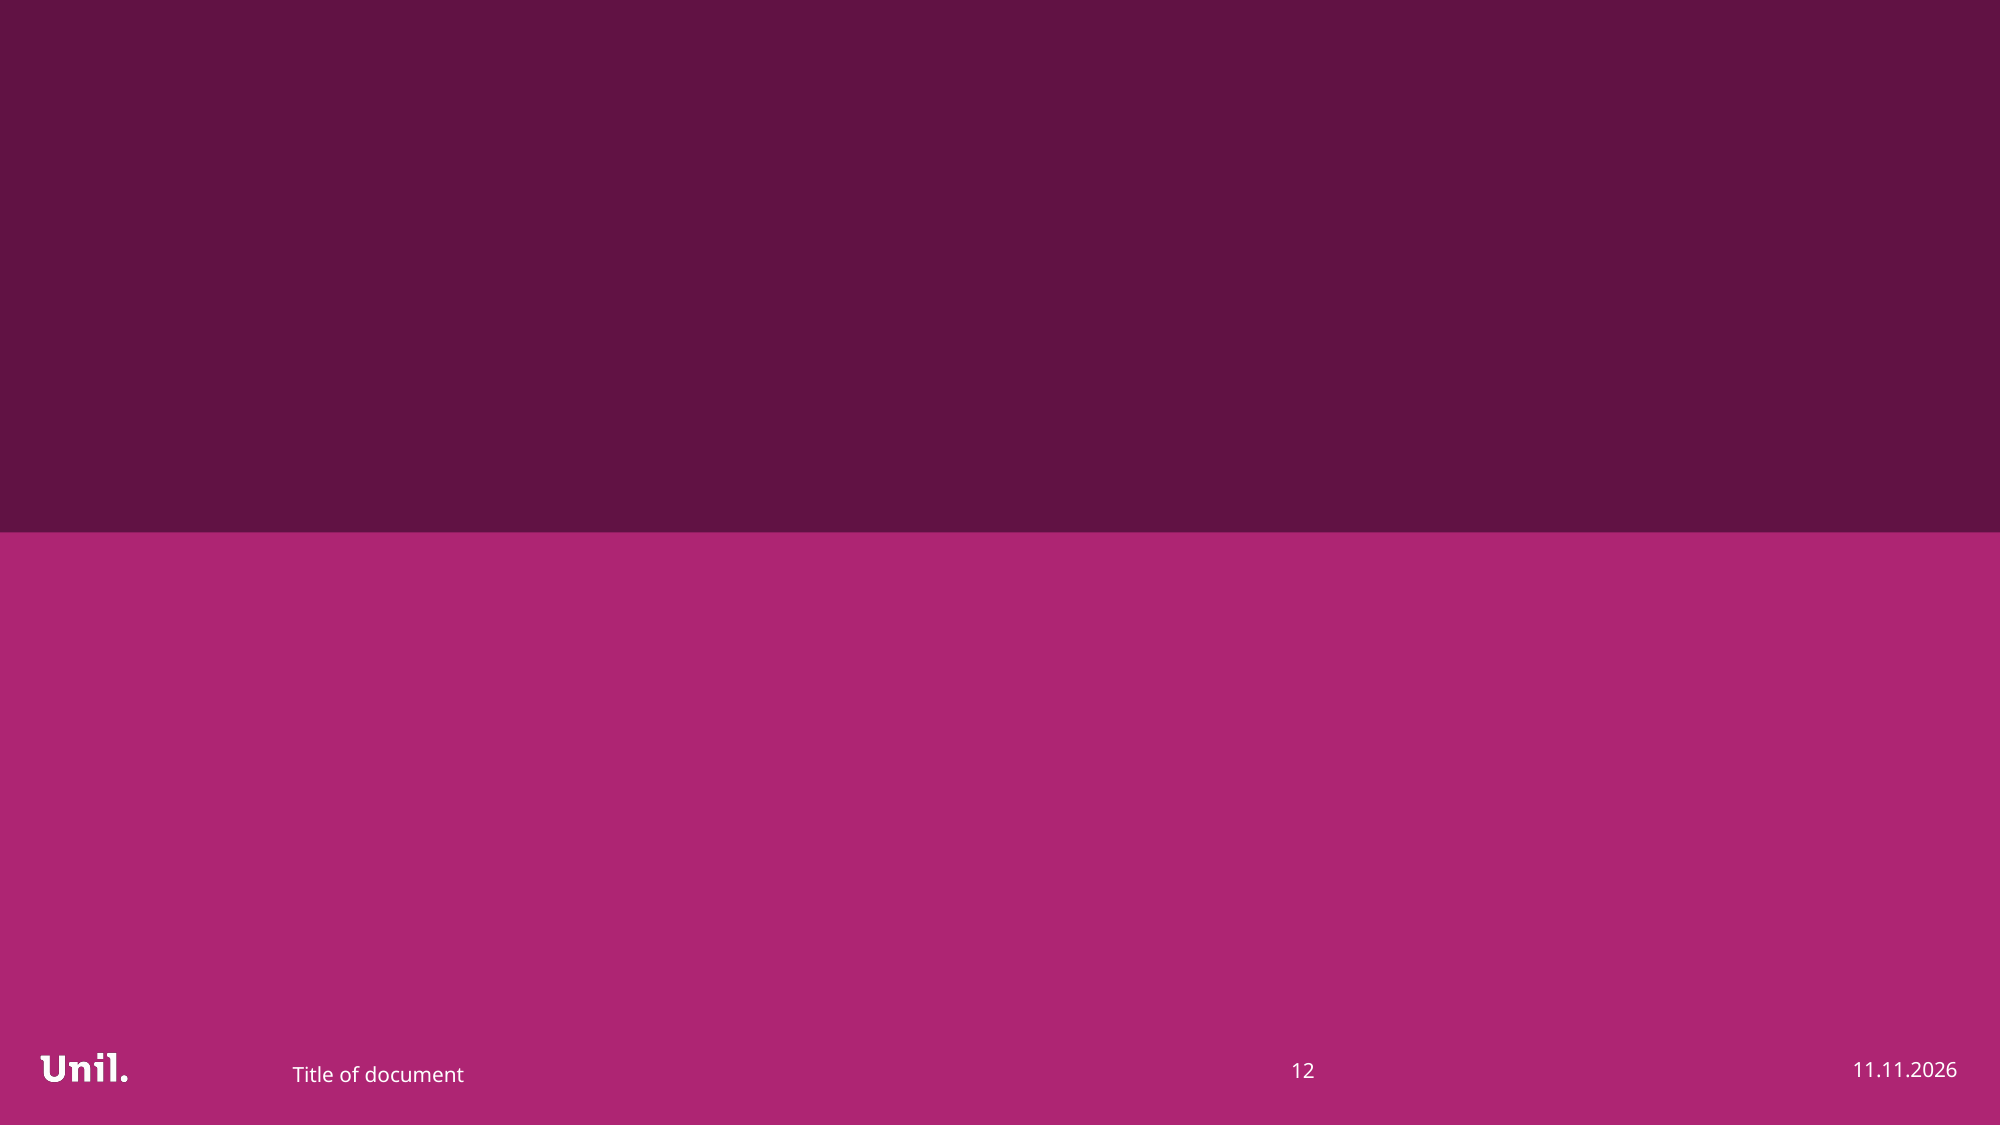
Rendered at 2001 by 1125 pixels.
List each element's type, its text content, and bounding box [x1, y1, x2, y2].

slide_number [1789, 1026, 1958, 1086]
slide_number 12 [1250, 1037, 1355, 1086]
footer Title of document [292, 1011, 1048, 1087]
picture [27, 1042, 141, 1095]
